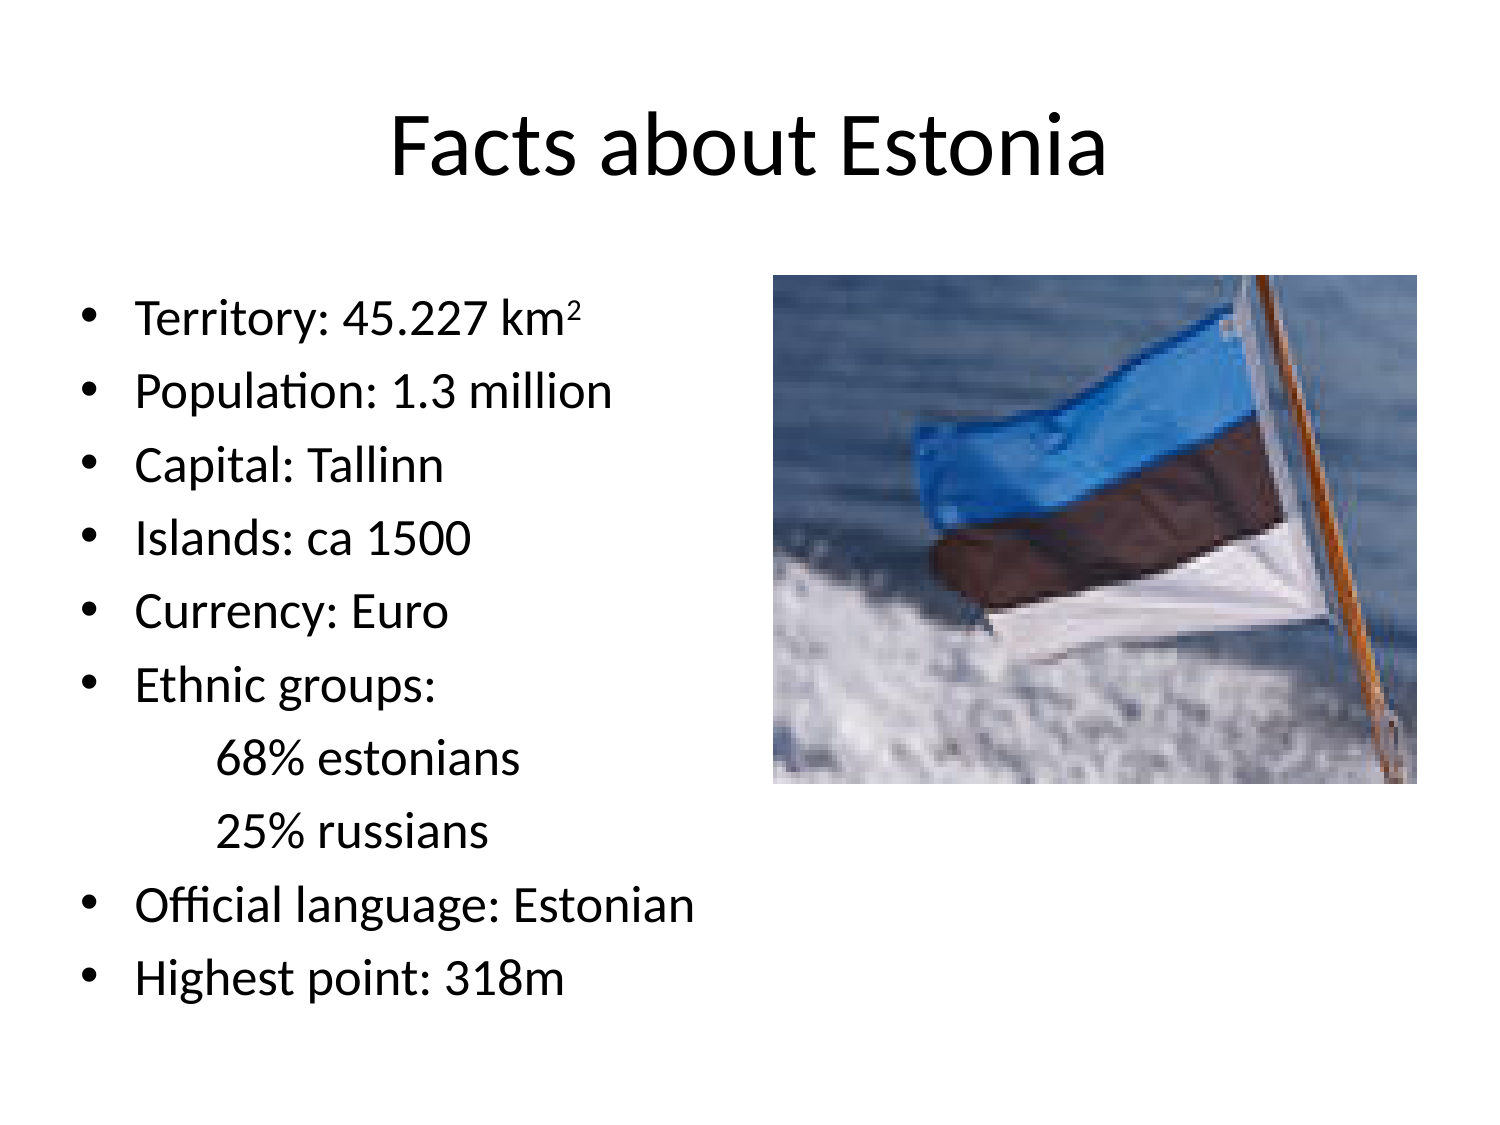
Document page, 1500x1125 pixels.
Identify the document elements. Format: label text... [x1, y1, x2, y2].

list Territory: 45.227 km2 Population: 1.3 million Capital: Tallinn Islands: ca 1500 Currency: Euro Ethnic groups: 68% estonians 25% russians Official language: Estonian Highest point: 318m [64, 275, 774, 1018]
title Facts about Estonia [75, 45, 1425, 233]
picture [773, 275, 1417, 784]
